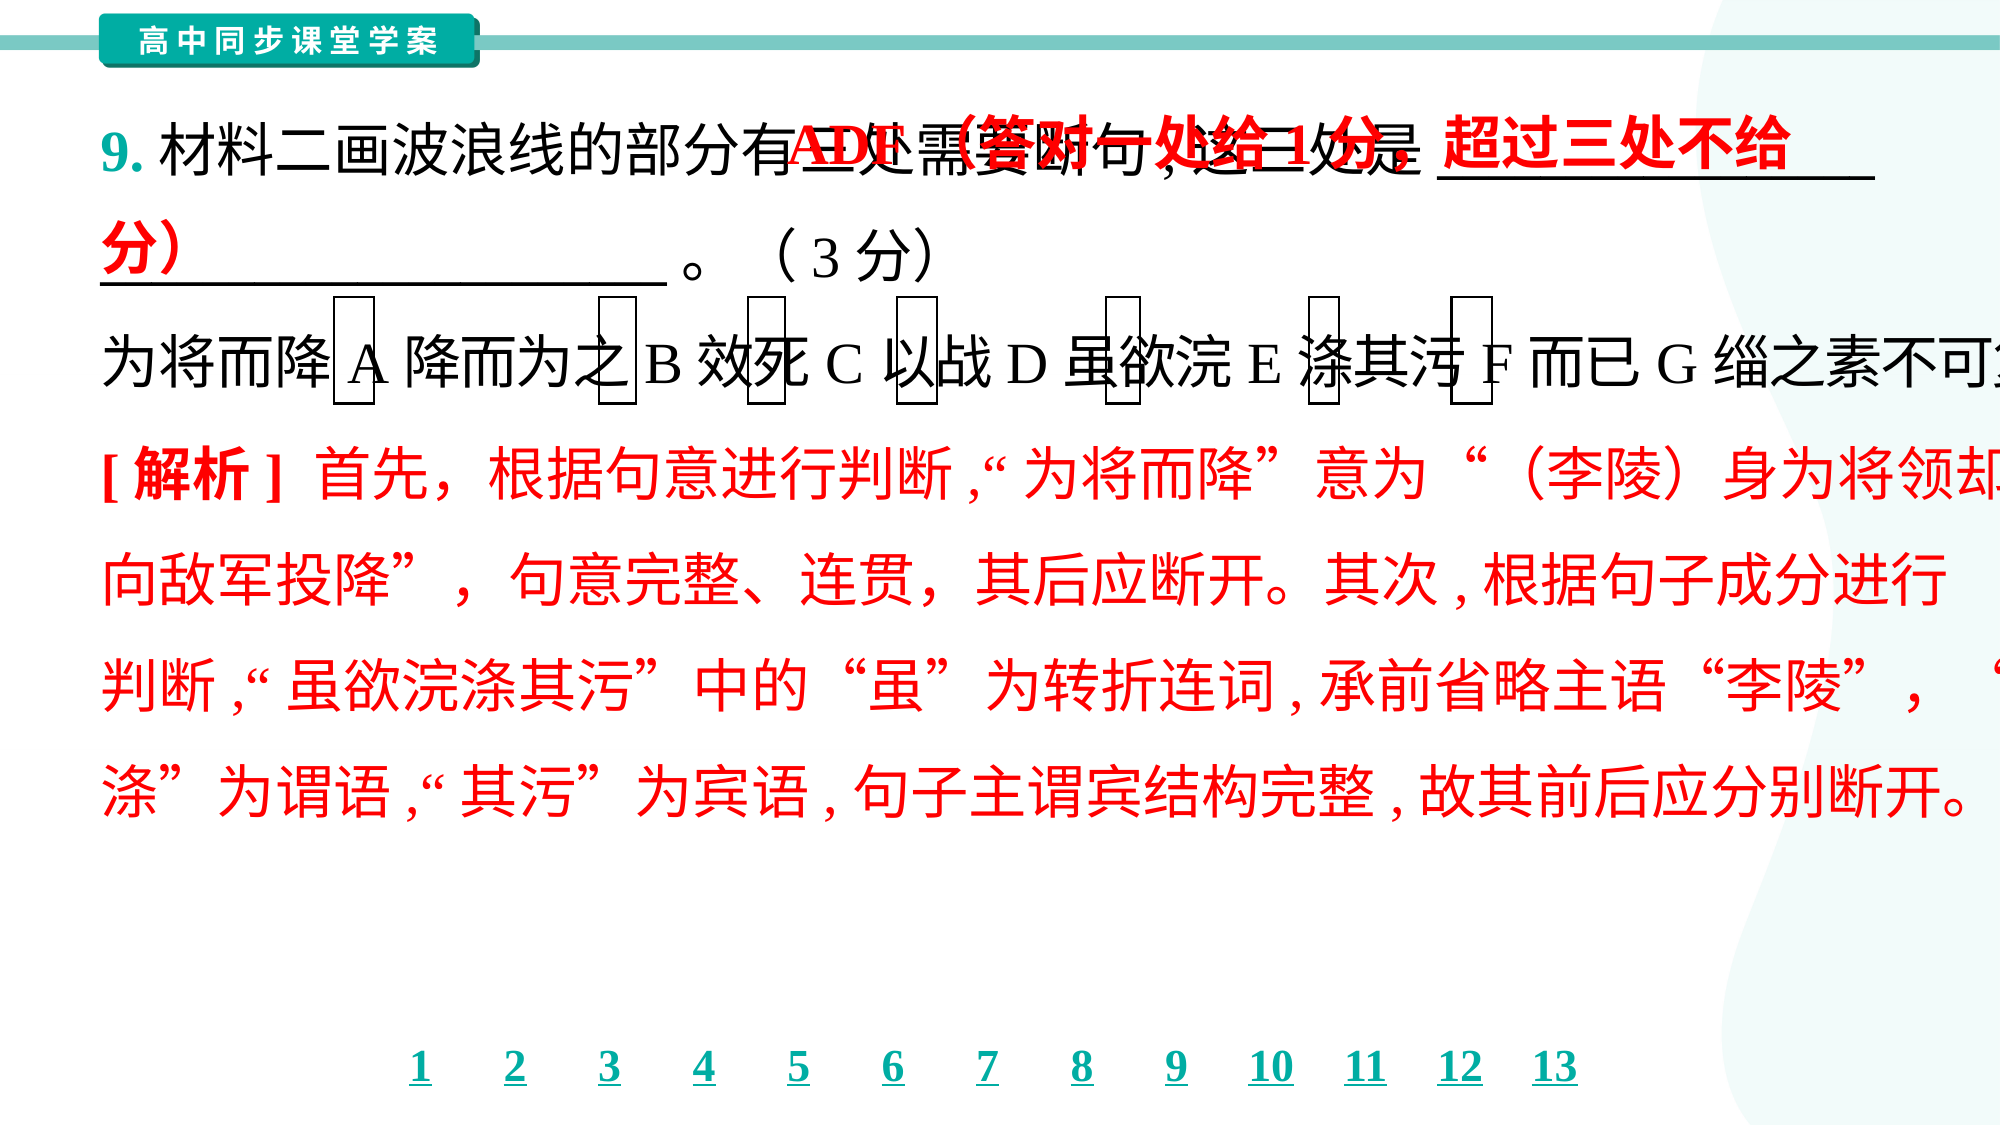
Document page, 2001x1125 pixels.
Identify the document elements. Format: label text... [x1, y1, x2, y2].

text_box [1308, 296, 1340, 405]
text_box [333, 296, 375, 405]
text_box [896, 296, 938, 405]
text_box [解析] 首先，根据句意进行判断,“为将而降”意为“（李陵）身为将领却 向敌军投降”，句意完整、连贯，其后应断开。其次,根据句子成分进行 判断,“虽欲浣涤其污”中的“虽”为转折连词,承前省略主语“李陵”，“欲浣 涤”为谓语,“其污”为宾语,句子主谓宾结构完整,故其前后应分别断开。 [100, 400, 1899, 826]
text_box [747, 296, 786, 405]
text_box 9.材料二画波浪线的部分有三处需要断句,这三处是_________________ ______________________。（3分） 为将而降A降而为之B效死C以战D虽欲浣E涤其污F而已G缁之素不可复白。 [100, 282, 1899, 396]
text_box [598, 296, 637, 405]
text_box [1105, 296, 1141, 405]
picture [0, 0, 2000, 1125]
text_box ADF（答对一处给1分，超过三处不给分） [100, 71, 1899, 282]
text_box [1450, 296, 1493, 405]
